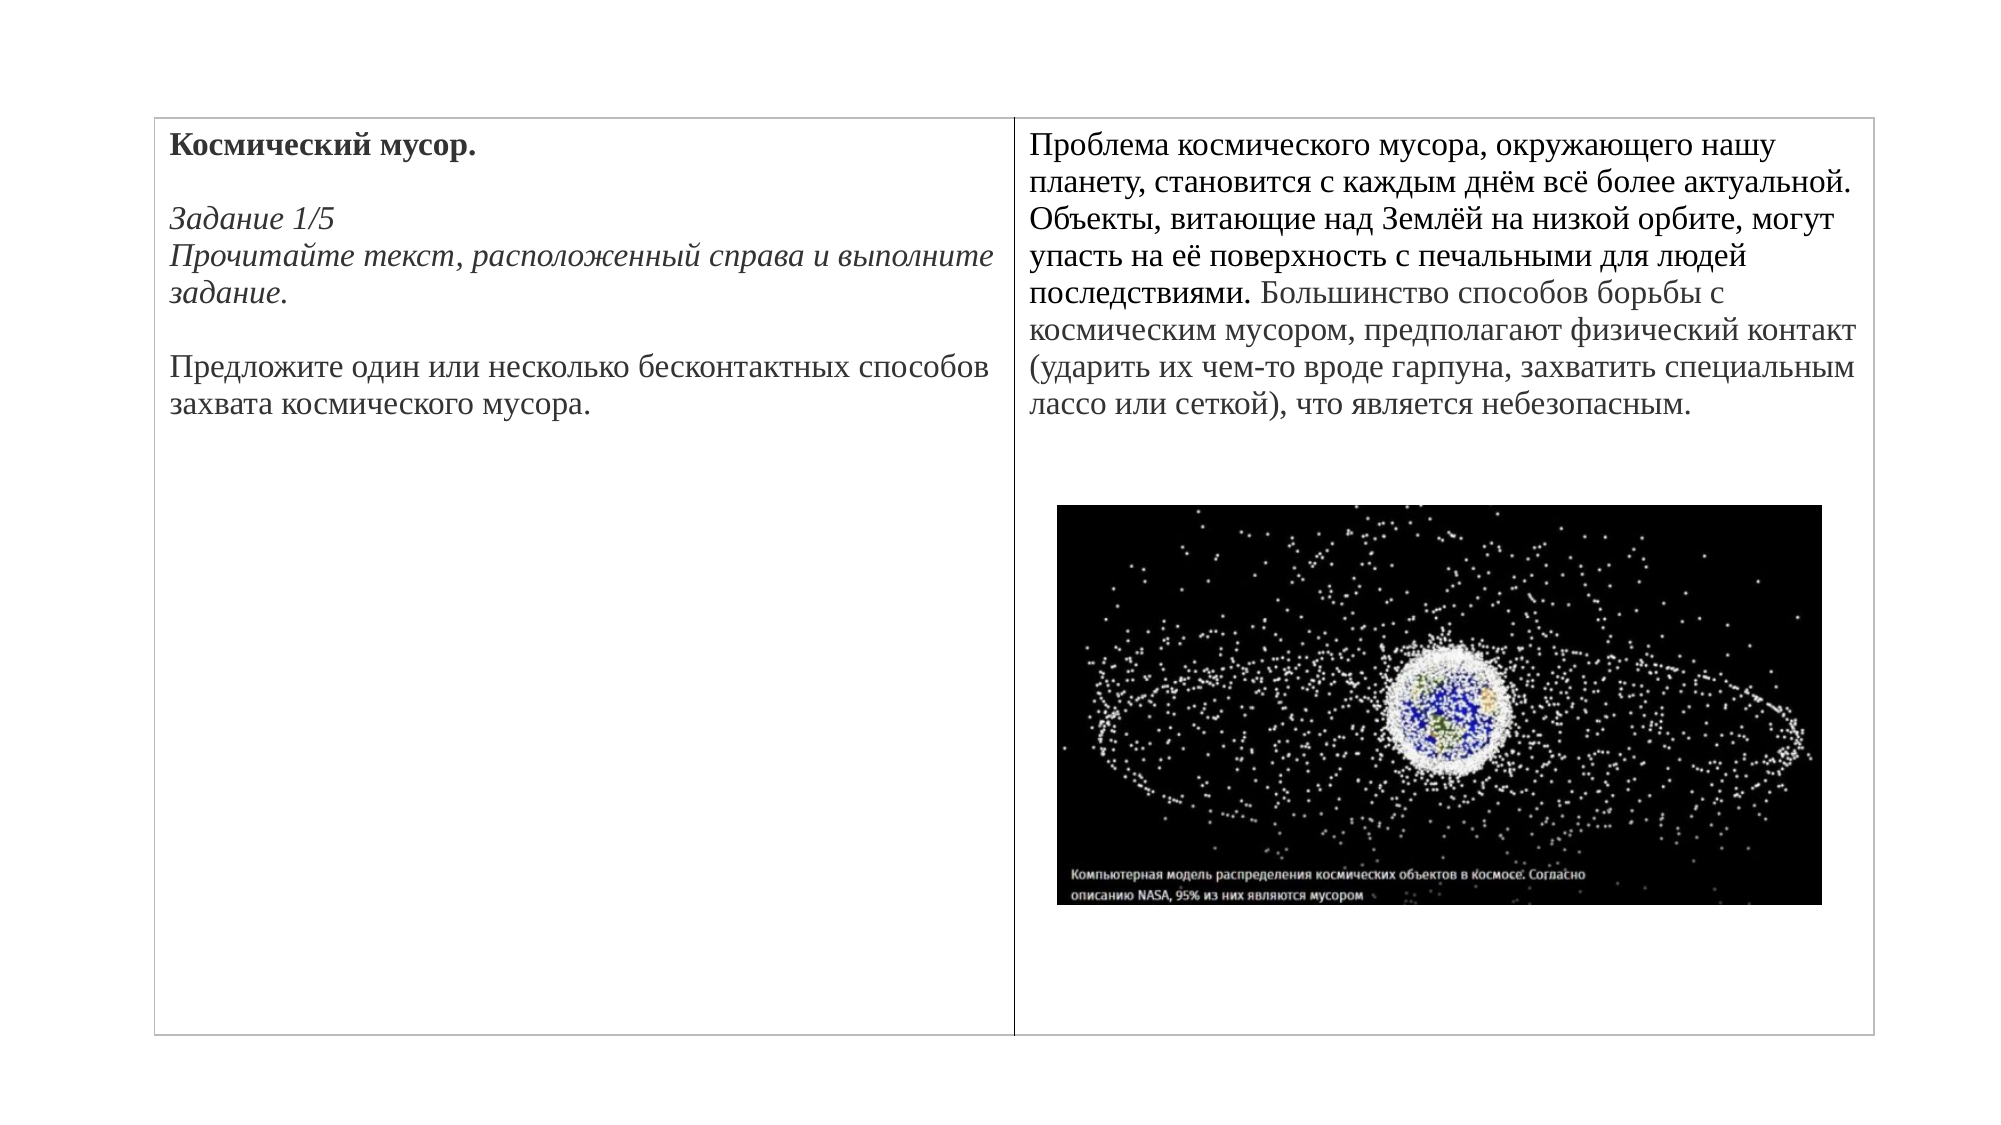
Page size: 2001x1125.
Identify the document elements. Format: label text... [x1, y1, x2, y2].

picture [1057, 505, 1822, 905]
table_header Проблема космического мусора, окружающего нашу планету, становится с каждым днём всё более актуальной. Объекты, витающие над Землёй на низкой орбите, могут упасть на её поверхность с печальными для людей последствиями. Большинство способов борьбы с космическим мусором, предполагают физический контакт (ударить их чем-то вроде гарпуна, захватить специальным лассо или сеткой), что является небезопасным. [1015, 119, 1873, 1034]
table_header Космический мусор. Задание 1/5 Прочитайте текст, расположенный справа и выполните задание. Предложите один или несколько бесконтактных способов захвата космического мусора. [155, 119, 1014, 1034]
